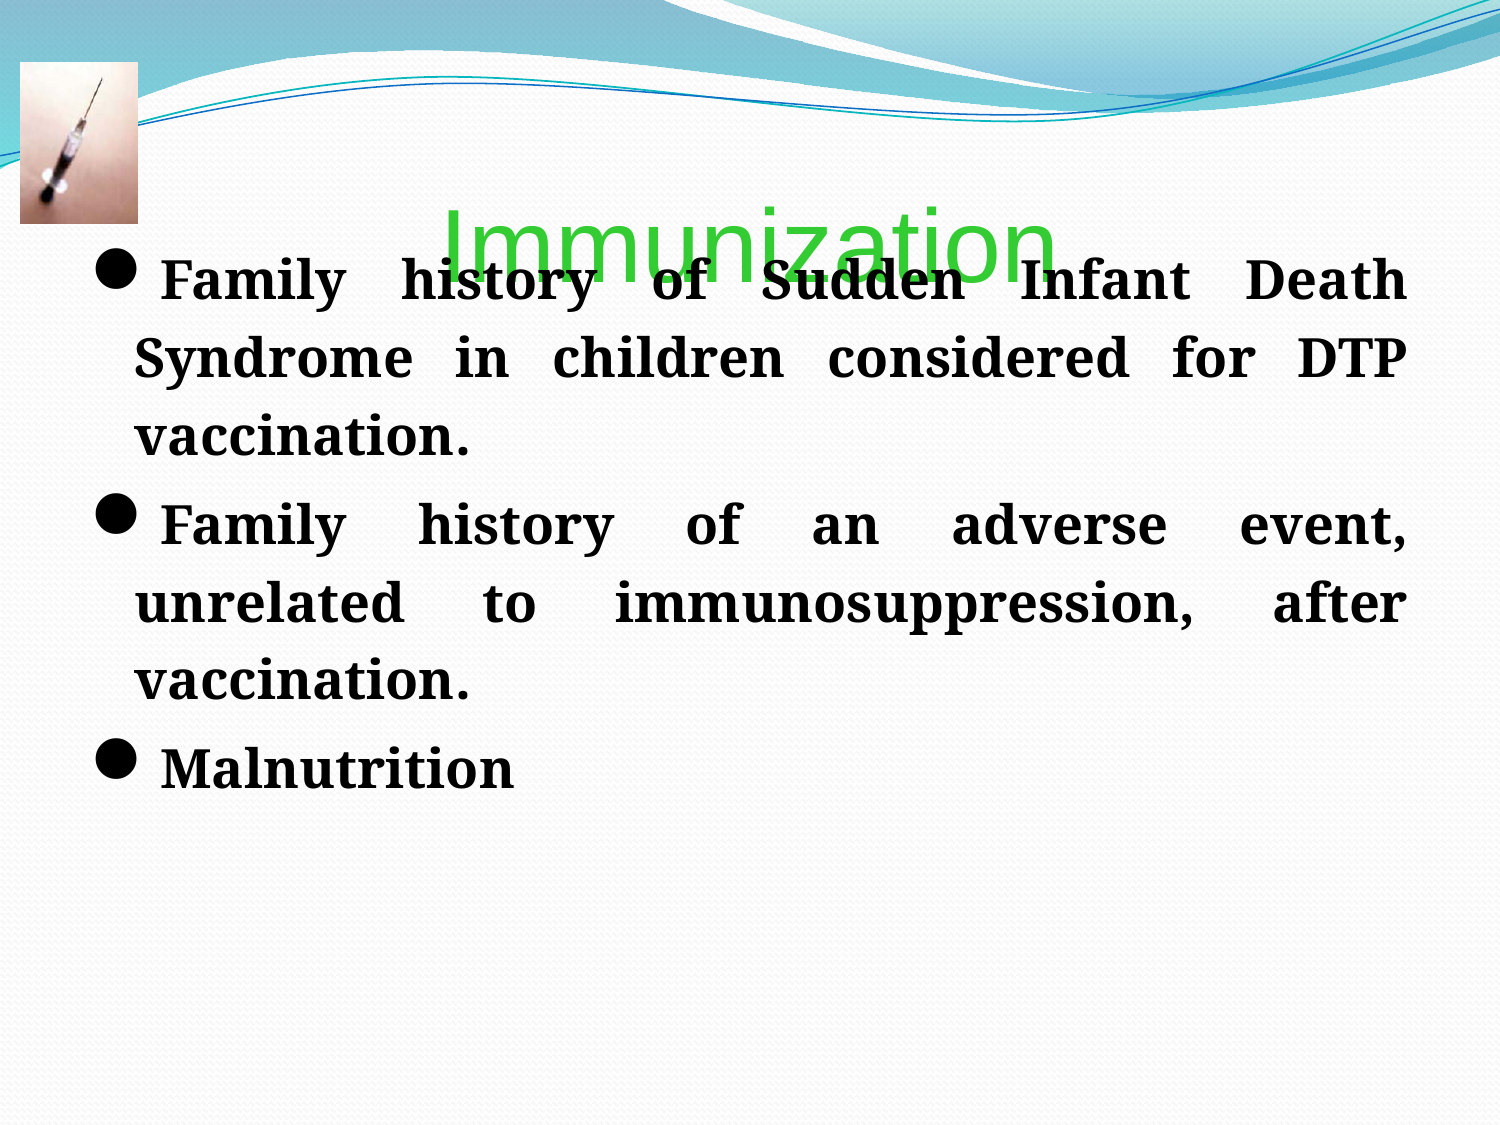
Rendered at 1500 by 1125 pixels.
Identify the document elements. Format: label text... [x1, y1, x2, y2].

list Family history of Sudden Infant Death Syndrome in children considered for DTP vaccination. Family history of an adverse event, unrelated to immunosuppression, after vaccination. Malnutrition [75, 224, 1425, 1005]
picture [20, 62, 138, 224]
title Immunization [75, 115, 1425, 224]
